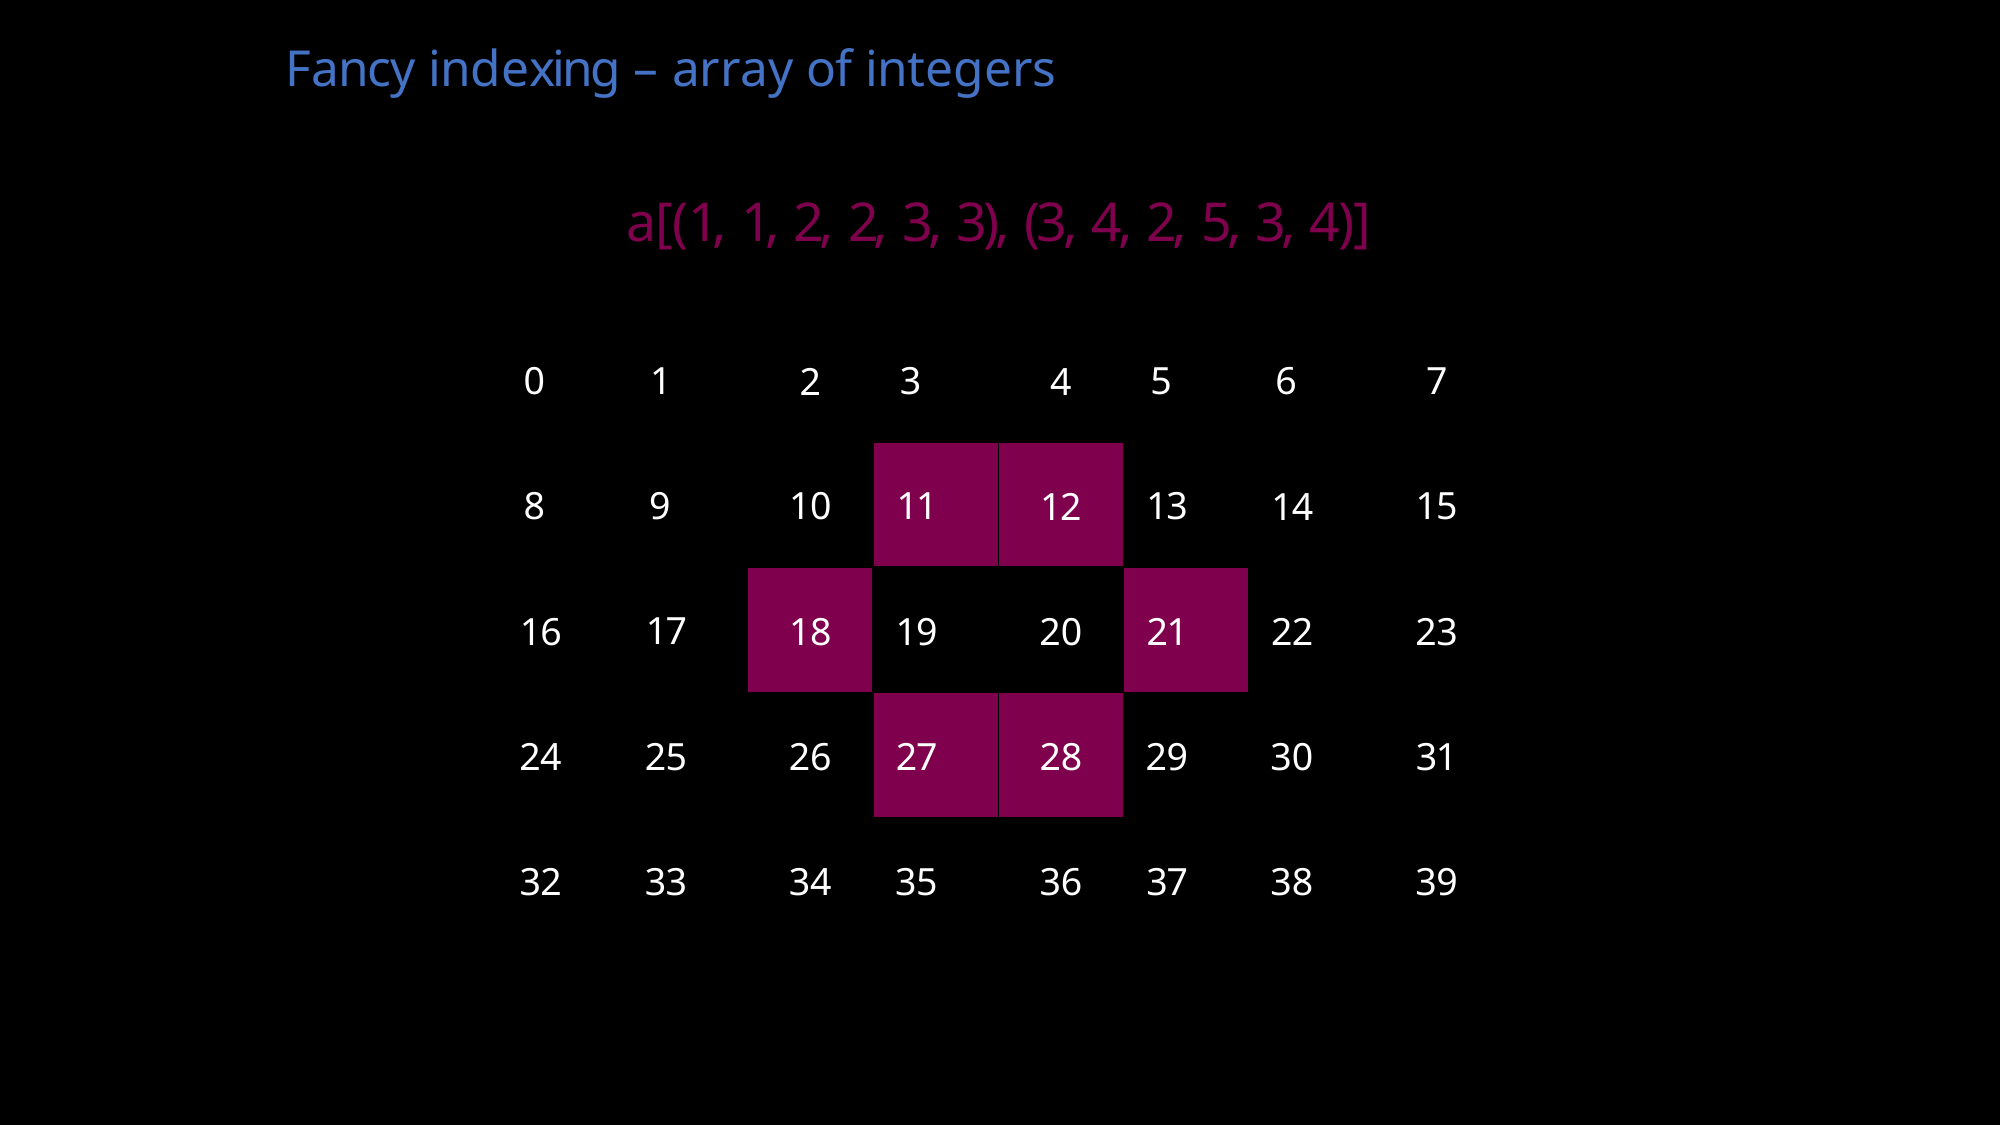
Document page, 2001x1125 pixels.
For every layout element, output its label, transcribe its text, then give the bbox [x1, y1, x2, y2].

table_cell 12 [999, 443, 1123, 566]
table_cell 30 [1249, 693, 1373, 817]
table_cell 32 [498, 818, 622, 942]
table_cell 23 [1375, 568, 1499, 692]
table_cell 22 [1249, 568, 1373, 692]
table_header 5 [1124, 317, 1248, 441]
table_cell 8 [498, 443, 622, 566]
table_cell 18 [748, 568, 872, 692]
table_cell 33 [623, 818, 747, 942]
table_cell 9 [623, 443, 747, 566]
table_cell 35 [874, 818, 998, 942]
table_cell 39 [1375, 818, 1499, 942]
table_cell 26 [748, 693, 872, 817]
table_cell 36 [999, 818, 1123, 942]
text_box Fancy indexing – array of integers a[(1, 1, 2, 2, 3, 3), (3, 4, 2, 5, 3, 4)] [281, 32, 1377, 253]
table_cell 14 [1249, 443, 1373, 566]
table_cell 31 [1375, 693, 1499, 817]
table_header 6 [1249, 317, 1373, 441]
table_cell 13 [1124, 443, 1248, 566]
table_header 3 [874, 317, 998, 441]
table_cell 25 [623, 693, 747, 817]
table_cell 34 [748, 818, 872, 942]
table_header 7 [1375, 317, 1499, 441]
table_cell 20 [999, 568, 1123, 692]
table_cell 24 [498, 693, 622, 817]
table_cell 10 [748, 443, 872, 566]
table_cell 28 [999, 693, 1123, 817]
table_cell 29 [1124, 693, 1248, 817]
table_cell 11 [874, 443, 998, 566]
table_header 0 [498, 317, 622, 441]
table_cell 17 [623, 568, 747, 692]
table_header 1 [623, 317, 747, 441]
table_cell 19 [874, 568, 998, 692]
table_header 4 [999, 317, 1123, 441]
table_cell 16 [498, 568, 622, 692]
table_cell 15 [1375, 443, 1499, 566]
table_header 2 [748, 317, 872, 441]
table_cell 27 [874, 693, 998, 817]
table_cell 37 [1124, 818, 1248, 942]
table_cell 38 [1249, 818, 1373, 942]
table_cell 21 [1124, 568, 1248, 692]
